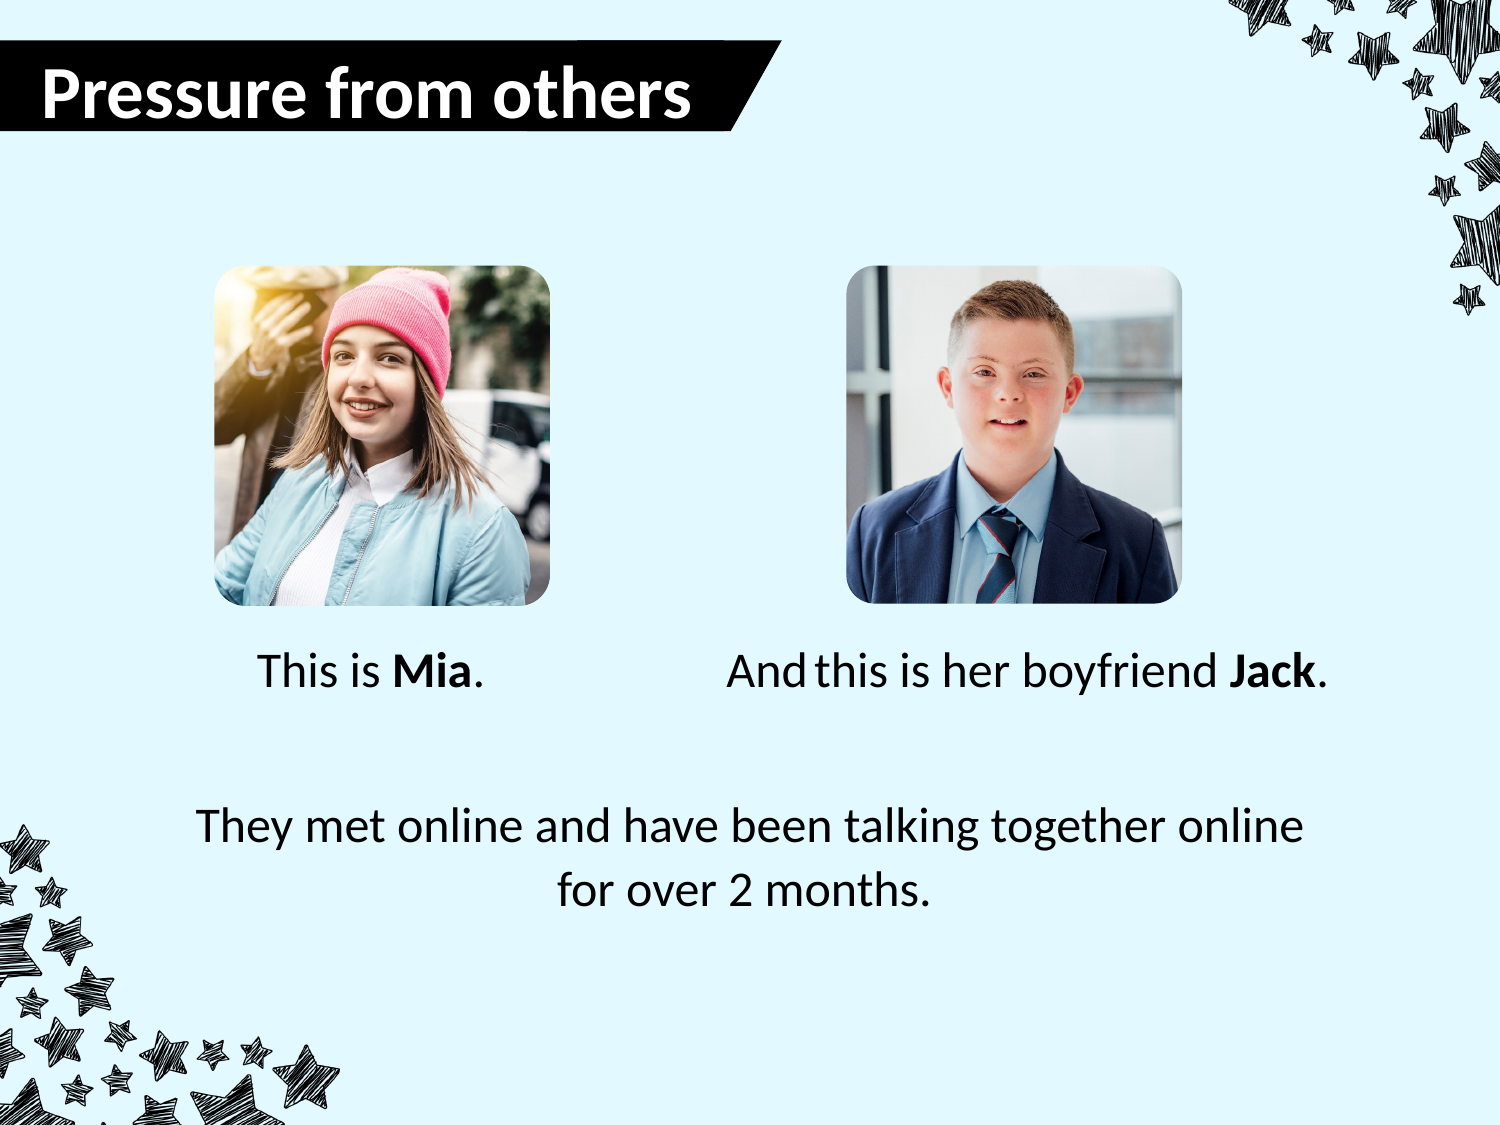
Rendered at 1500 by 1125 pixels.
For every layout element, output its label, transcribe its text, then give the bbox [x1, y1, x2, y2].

picture [1228, 0, 1500, 352]
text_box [0, 29, 913, 138]
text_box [711, 265, 1375, 703]
text_box This is Mia. [242, 625, 534, 705]
picture [214, 265, 551, 606]
text_box They met online and have been talking together online for over 2 months. [158, 780, 1342, 924]
picture [0, 824, 340, 1125]
